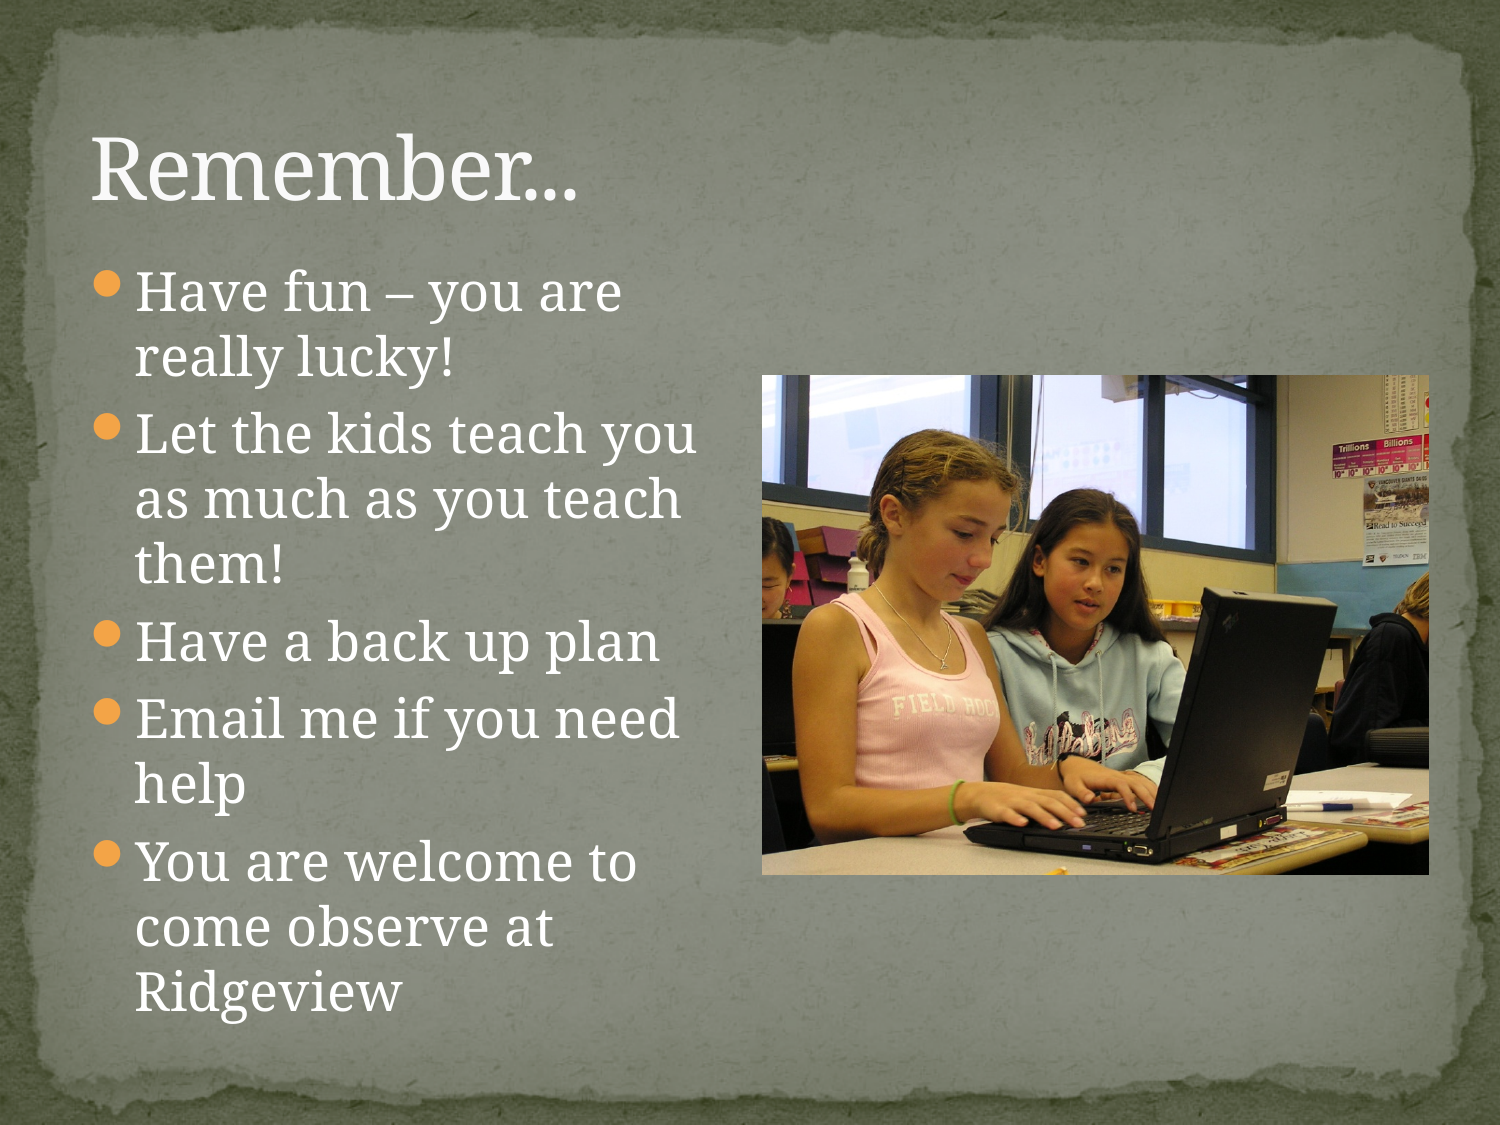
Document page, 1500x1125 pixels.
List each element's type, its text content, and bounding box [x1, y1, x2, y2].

title Remember... [74, 24, 1425, 225]
list Have fun – you are really lucky! Let the kids teach you as much as you teach them! Have a back up plan Email me if you need help You are welcome to come observe at Ridgeview [75, 249, 741, 1000]
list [765, 378, 1428, 873]
